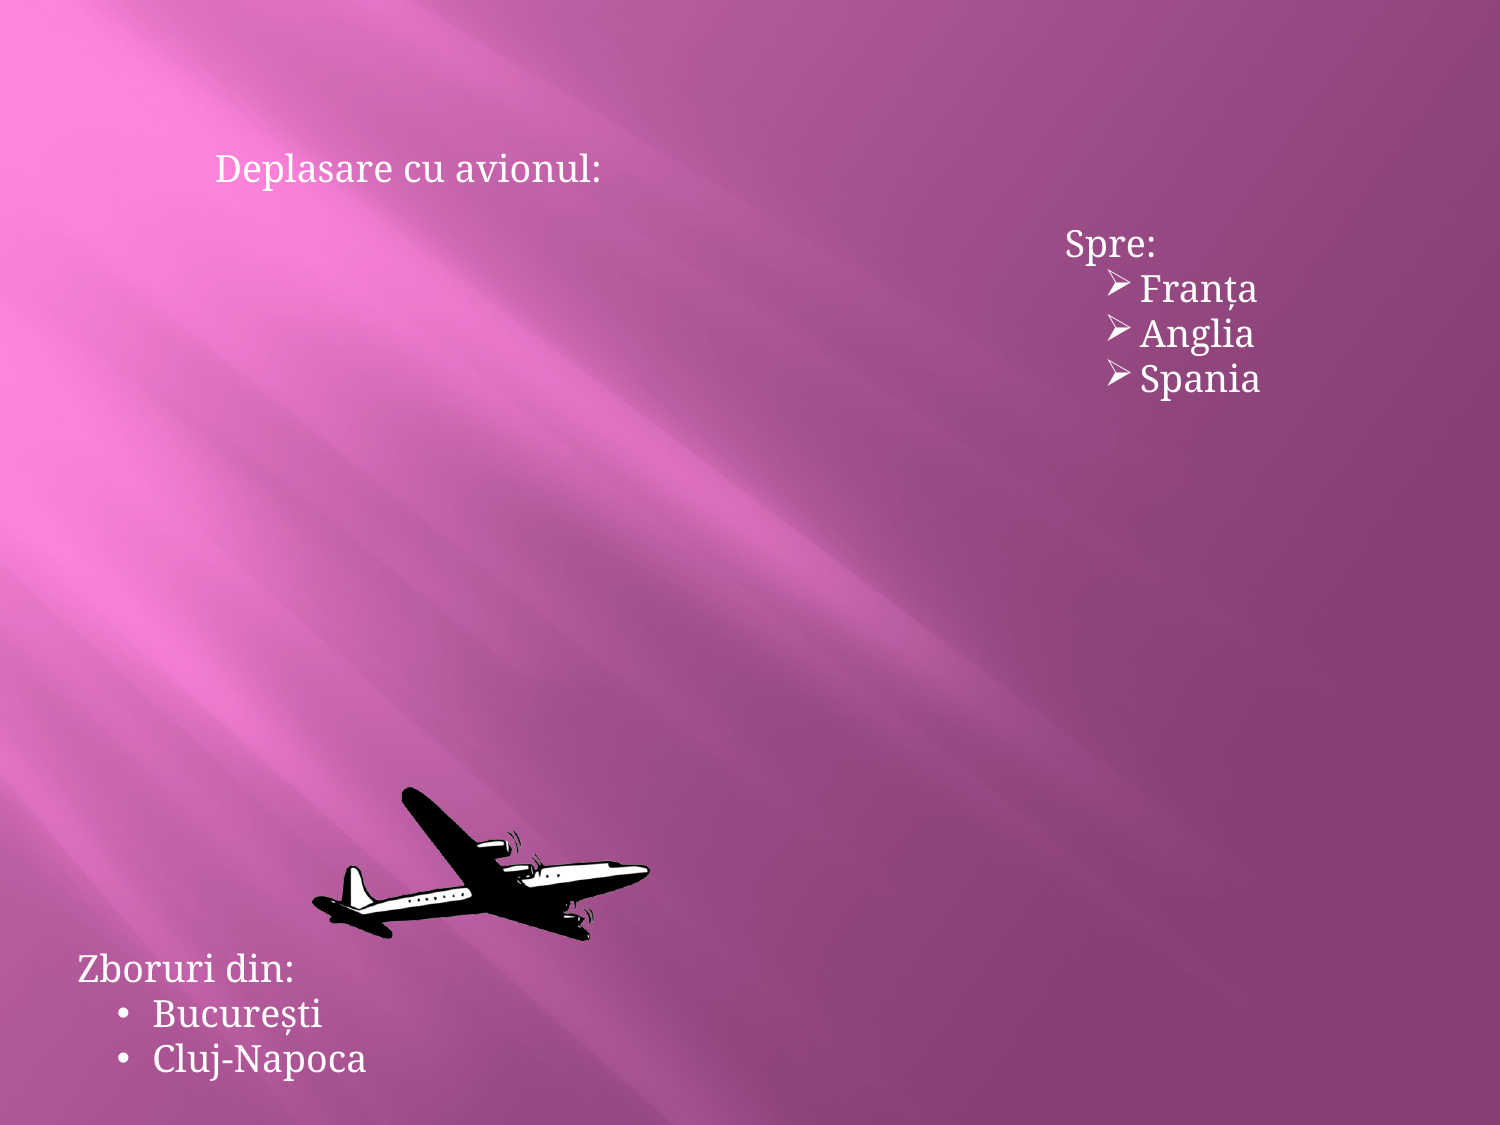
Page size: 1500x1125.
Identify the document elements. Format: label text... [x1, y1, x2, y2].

picture [312, 786, 651, 942]
text_box Deplasare cu avionul: [199, 137, 638, 198]
text_box Spre: Franța Anglia Spania [1050, 212, 1375, 408]
text_box Zboruri din: București Cluj-Napoca [62, 937, 463, 1088]
